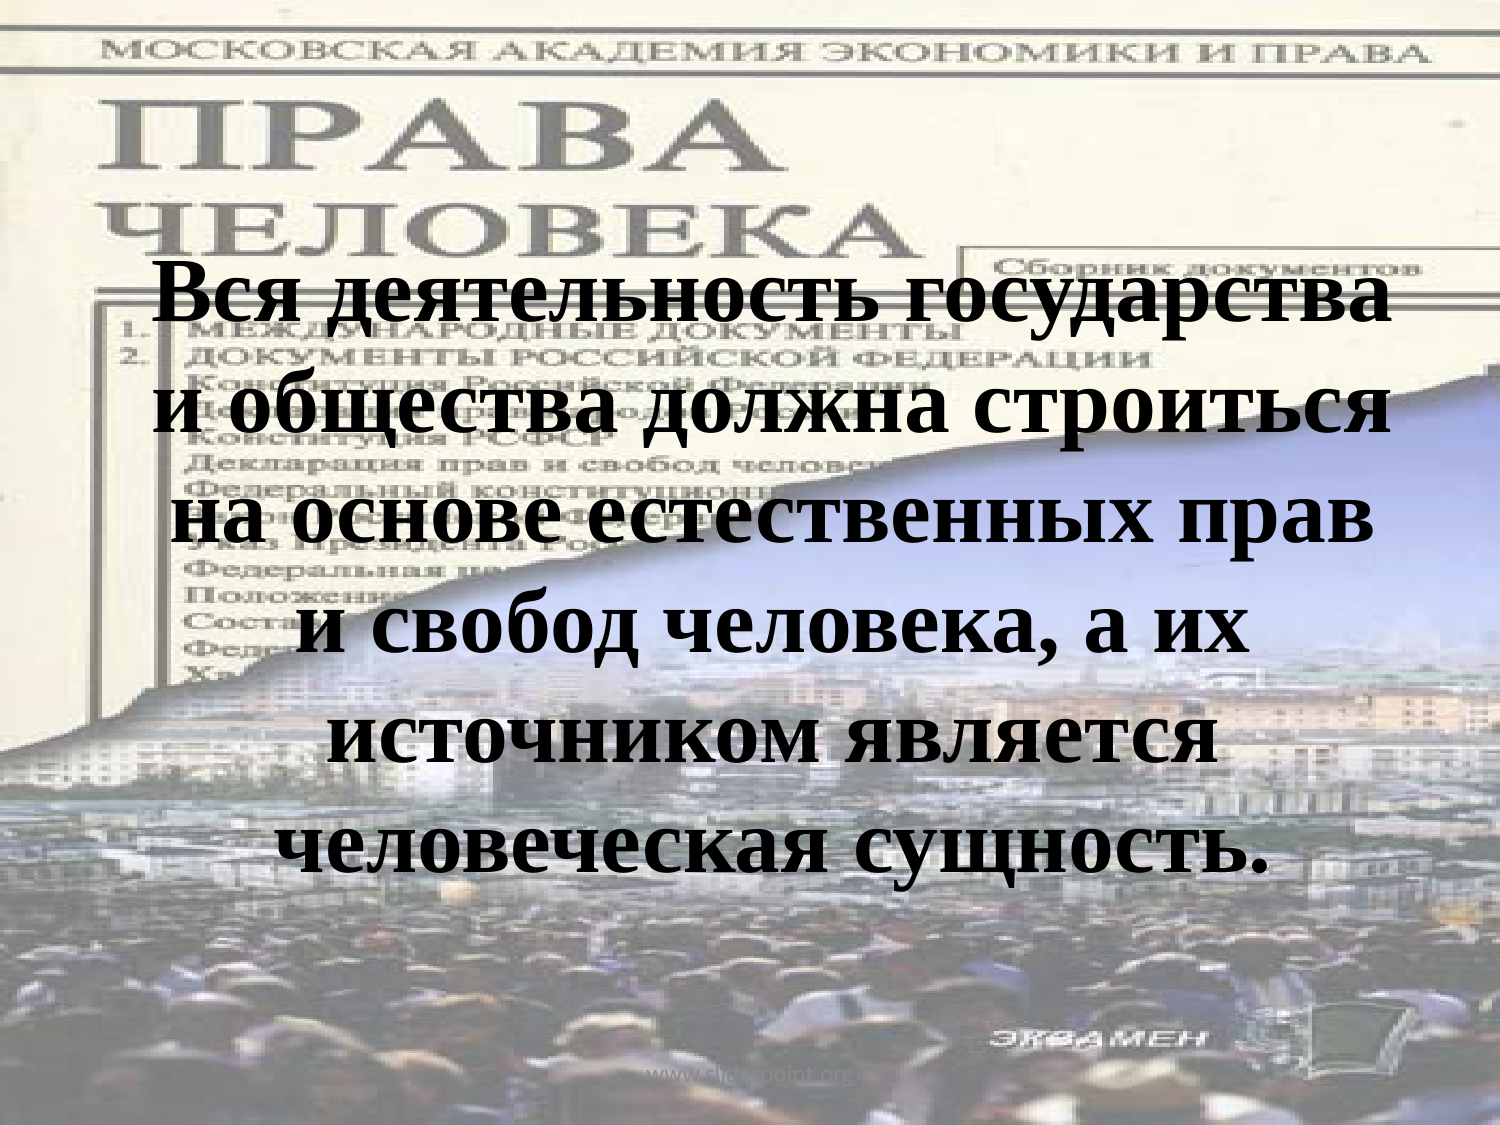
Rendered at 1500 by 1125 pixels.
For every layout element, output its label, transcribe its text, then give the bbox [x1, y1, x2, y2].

list Вся деятельность государства и общества должна строиться на основе естественных прав и свобод человека, а их источником является человеческая сущность. [70, 222, 1421, 966]
footer www.sliderpoint.org [512, 1042, 988, 1103]
